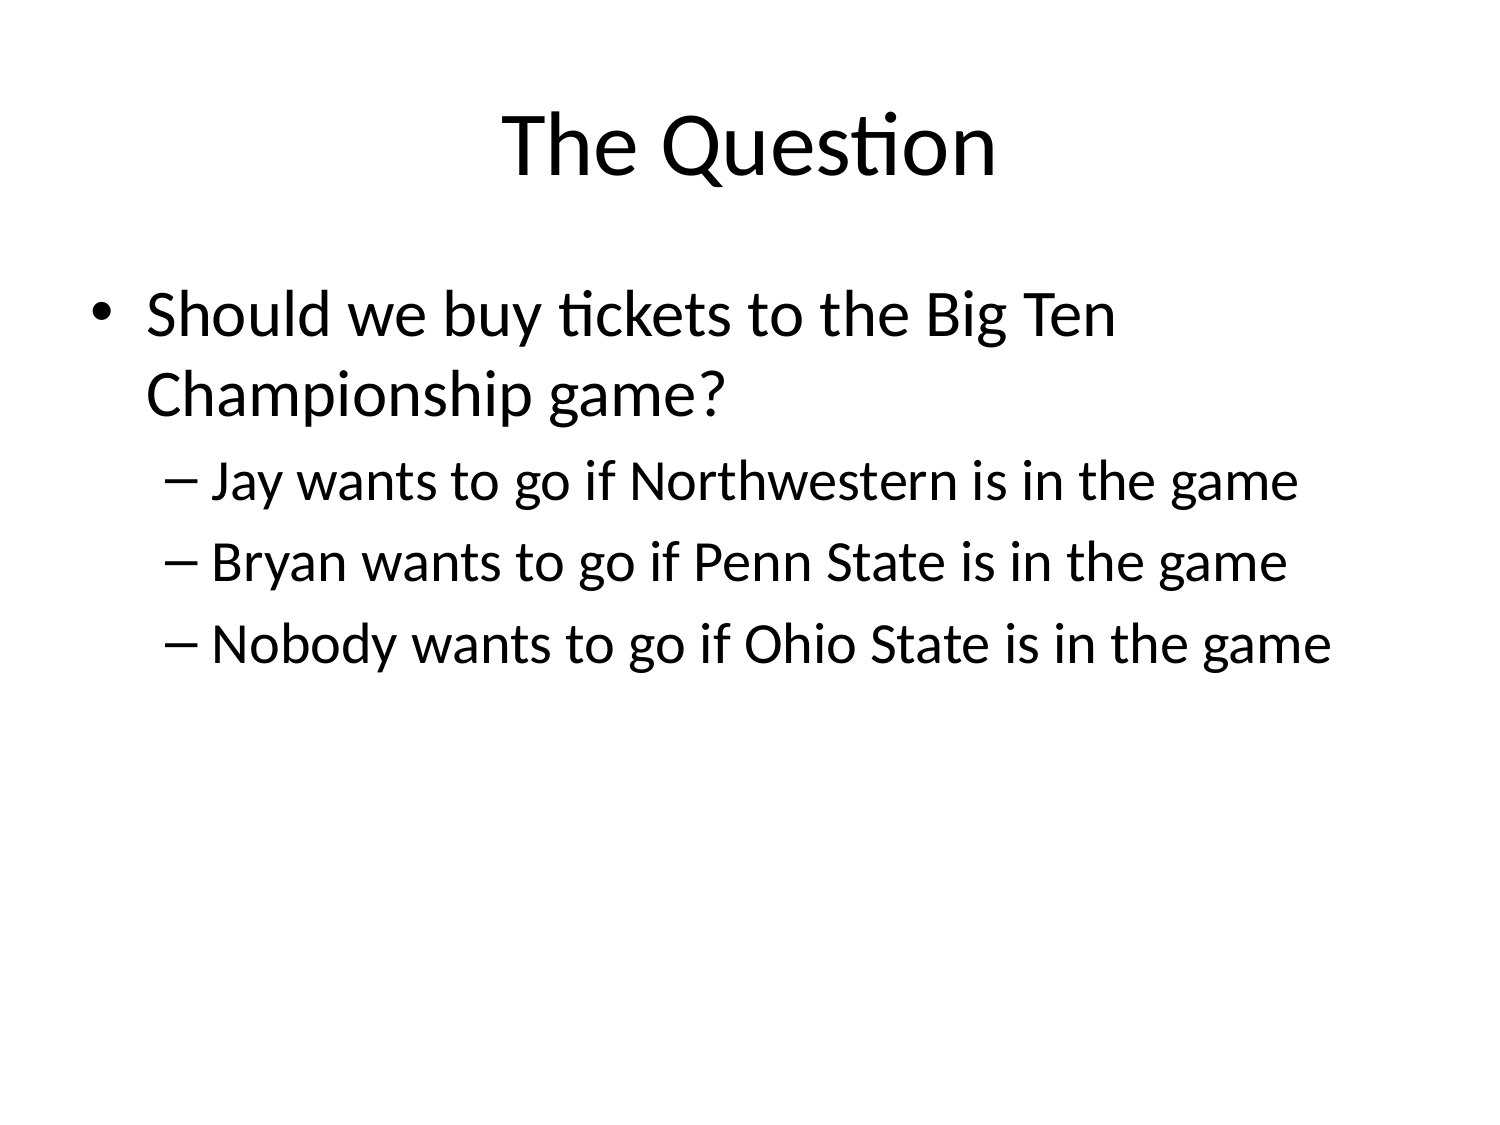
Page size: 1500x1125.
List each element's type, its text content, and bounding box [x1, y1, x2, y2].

title The Question [75, 45, 1425, 233]
list Should we buy tickets to the Big Ten Championship game? Jay wants to go if Northwestern is in the game Bryan wants to go if Penn State is in the game Nobody wants to go if Ohio State is in the game [75, 262, 1425, 1005]
